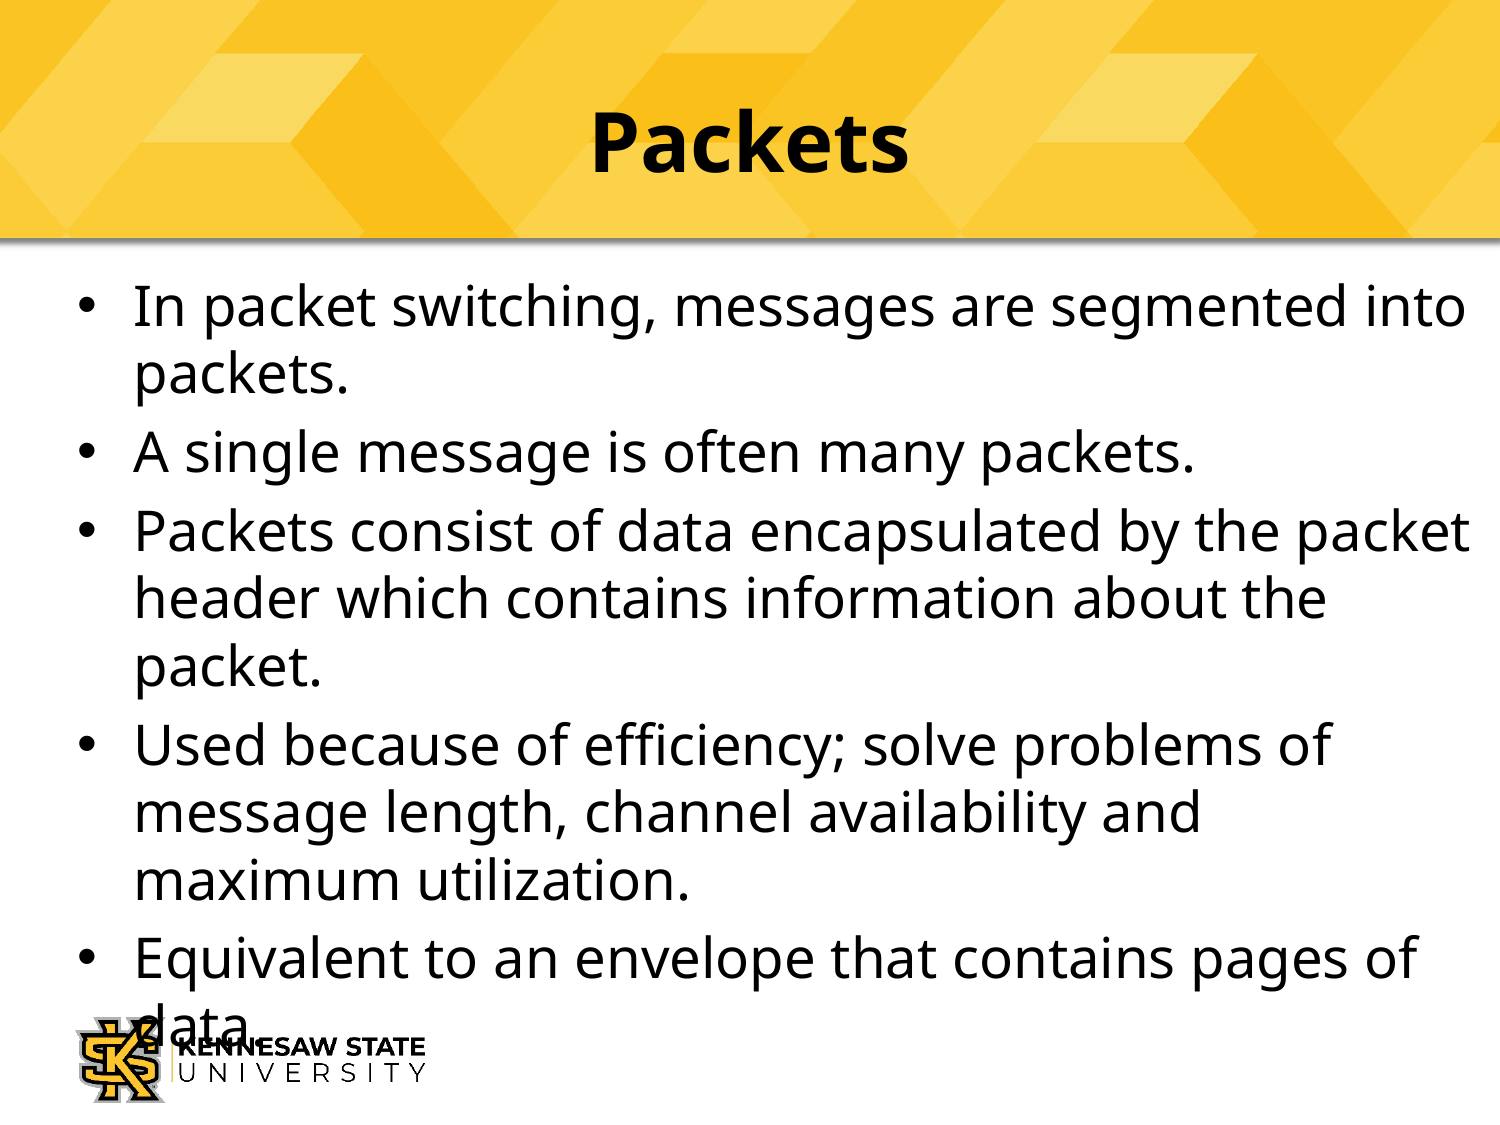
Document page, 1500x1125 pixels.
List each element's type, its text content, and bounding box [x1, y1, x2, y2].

title Packets [75, 45, 1425, 233]
picture [75, 1017, 425, 1103]
picture [0, 0, 1500, 251]
list In packet switching, messages are segmented into packets. A single message is often many packets. Packets consist of data encapsulated by the packet header which contains information about the packet. Used because of efficiency; solve problems of message length, channel availability and maximum utilization. Equivalent to an envelope that contains pages of data. [62, 262, 1488, 1005]
